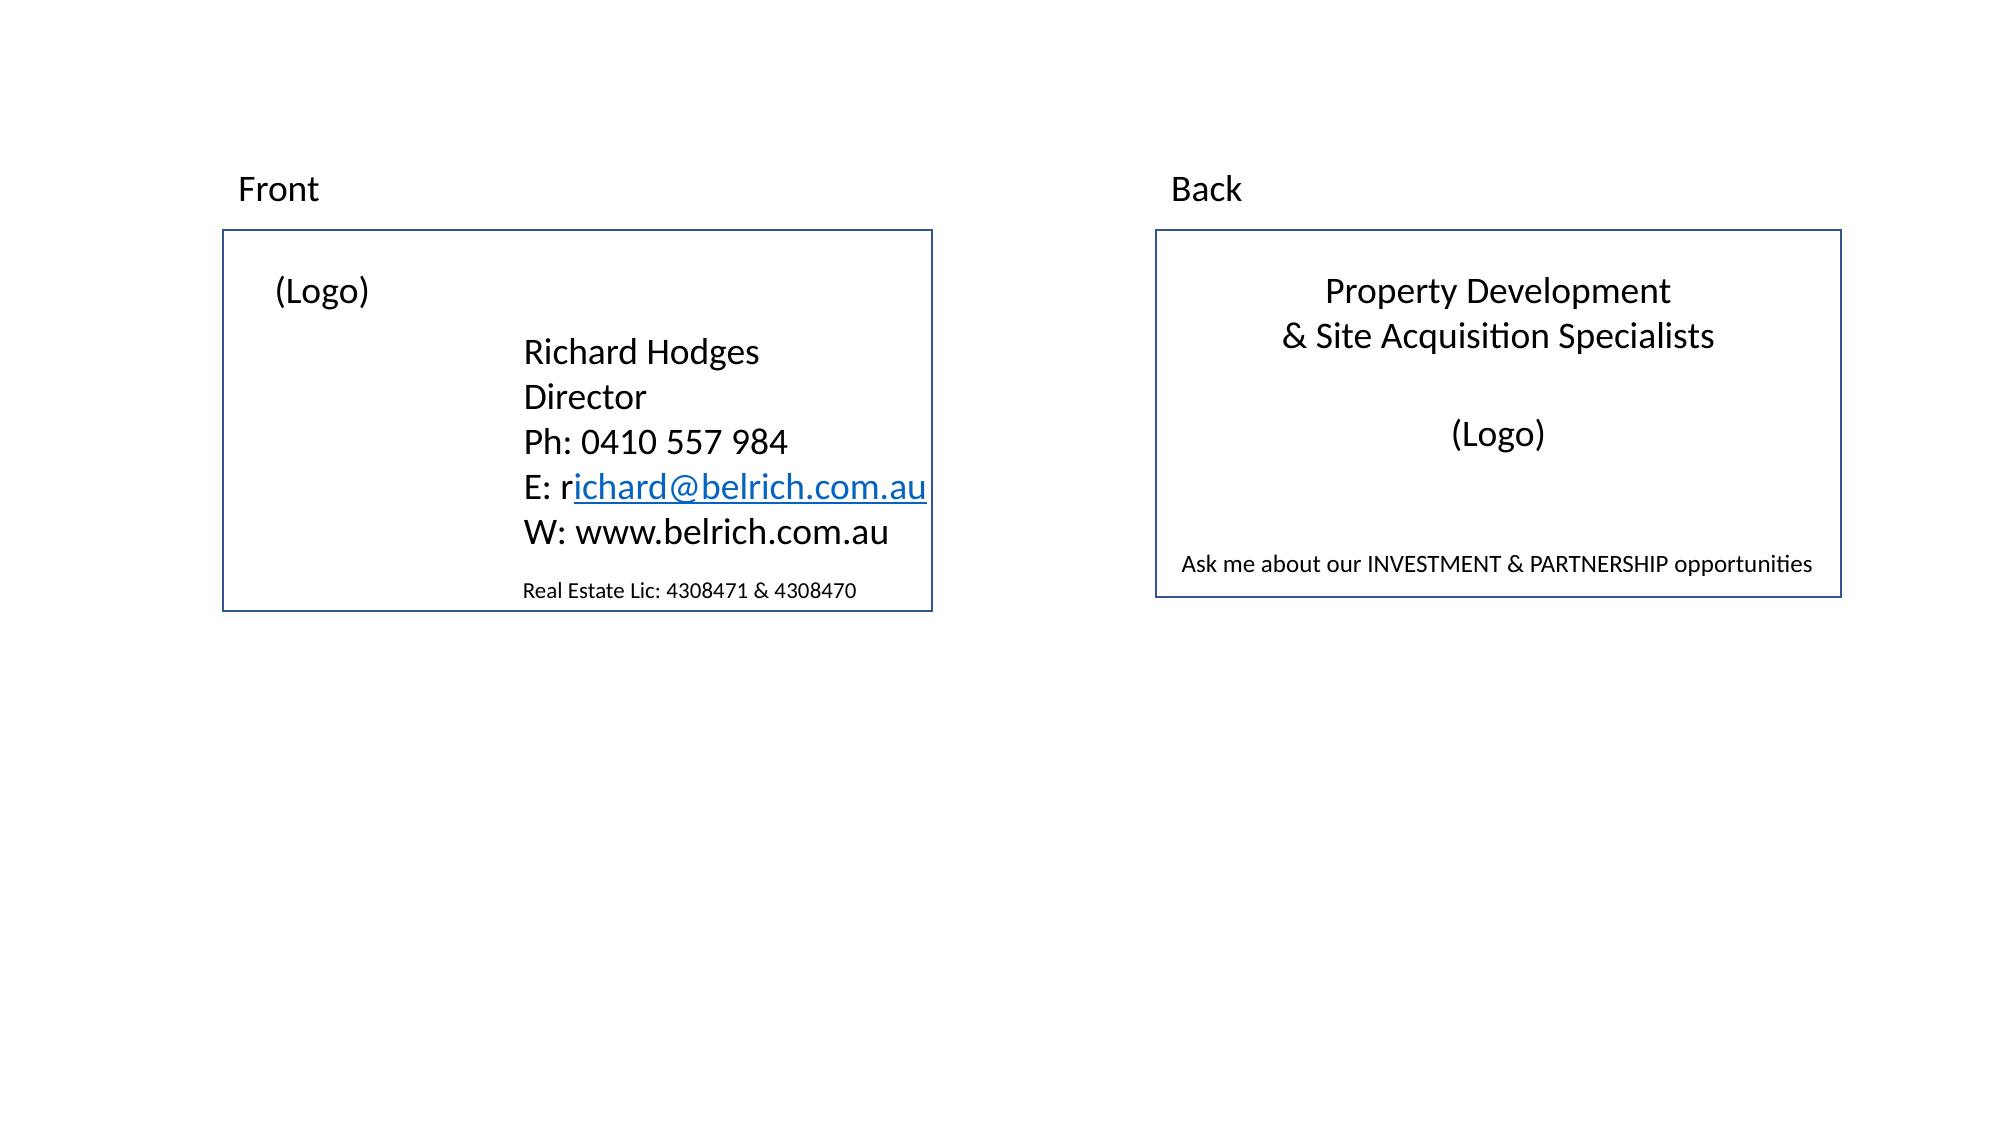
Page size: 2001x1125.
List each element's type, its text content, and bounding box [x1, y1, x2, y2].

text_box [1155, 229, 1842, 598]
text_box (Logo) [259, 258, 385, 319]
text_box Front [223, 156, 335, 217]
text_box [222, 229, 933, 612]
text_box Back [1156, 156, 1258, 217]
text_box Ask me about our INVESTMENT & PARTNERSHIP opportunities [1166, 539, 1928, 585]
text_box Real Estate Lic: 4308471 & 4308470 [508, 568, 873, 611]
text_box Property Development & Site Acquisition Specialists [1266, 258, 1731, 364]
text_box Richard Hodges Director Ph: 0410 557 984 E: richard@belrich.com.au W: www.belrich.com.au [508, 319, 943, 559]
text_box (Logo) [1436, 401, 1562, 462]
